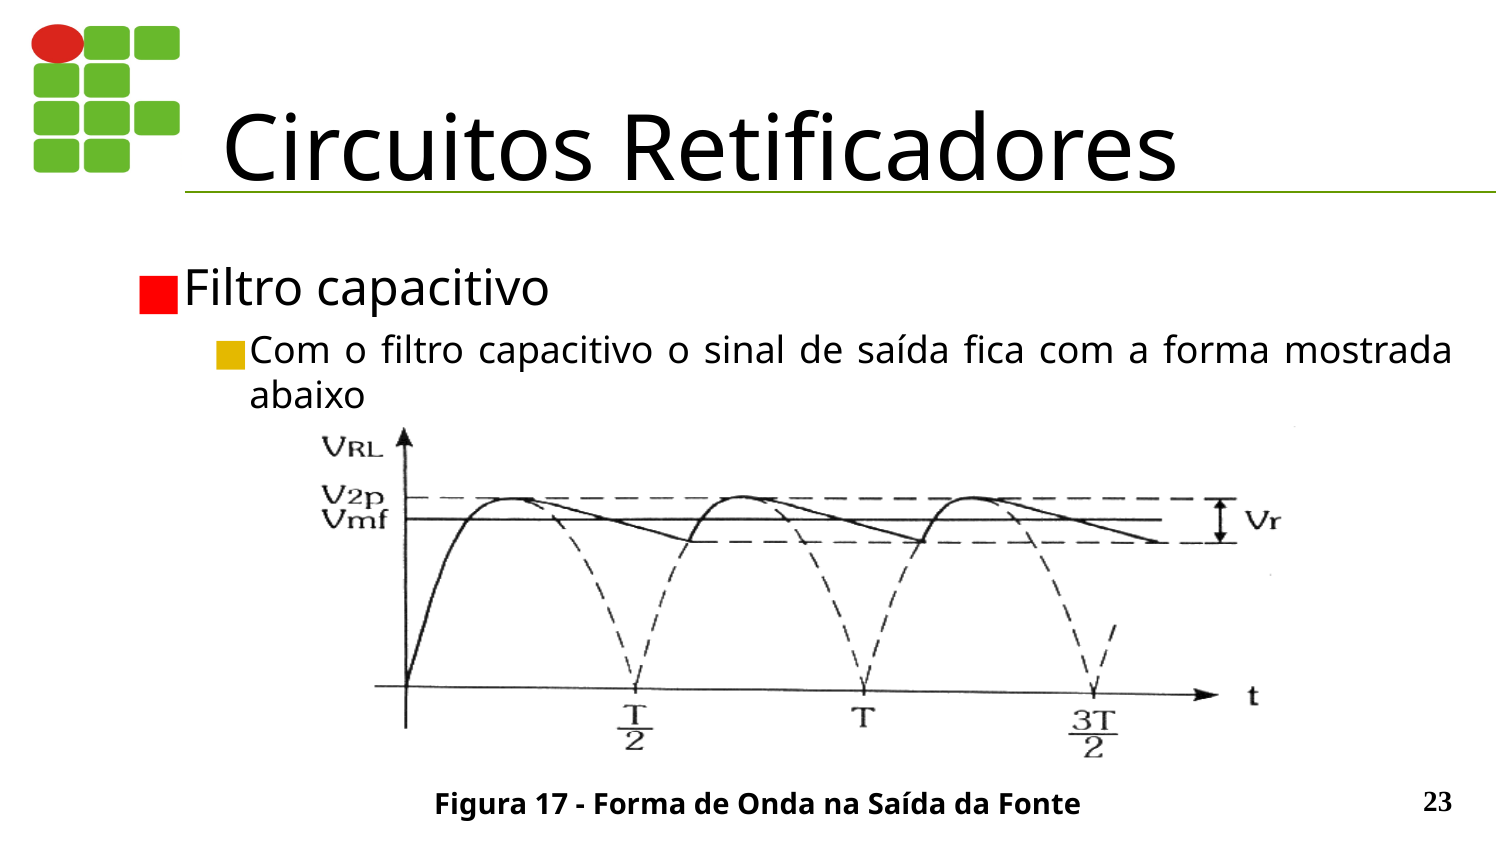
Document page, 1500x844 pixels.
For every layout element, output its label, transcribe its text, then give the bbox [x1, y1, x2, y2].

picture [274, 423, 1298, 767]
picture [29, 23, 182, 174]
text_box ‹#› [1155, 774, 1468, 825]
title Circuitos Retificadores [206, 26, 1468, 207]
list Filtro capacitivo Com o filtro capacitivo o sinal de saída fica com a forma mostrada abaixo Figura 17 - Forma de Onda na Saída da Fonte [46, 248, 1469, 774]
